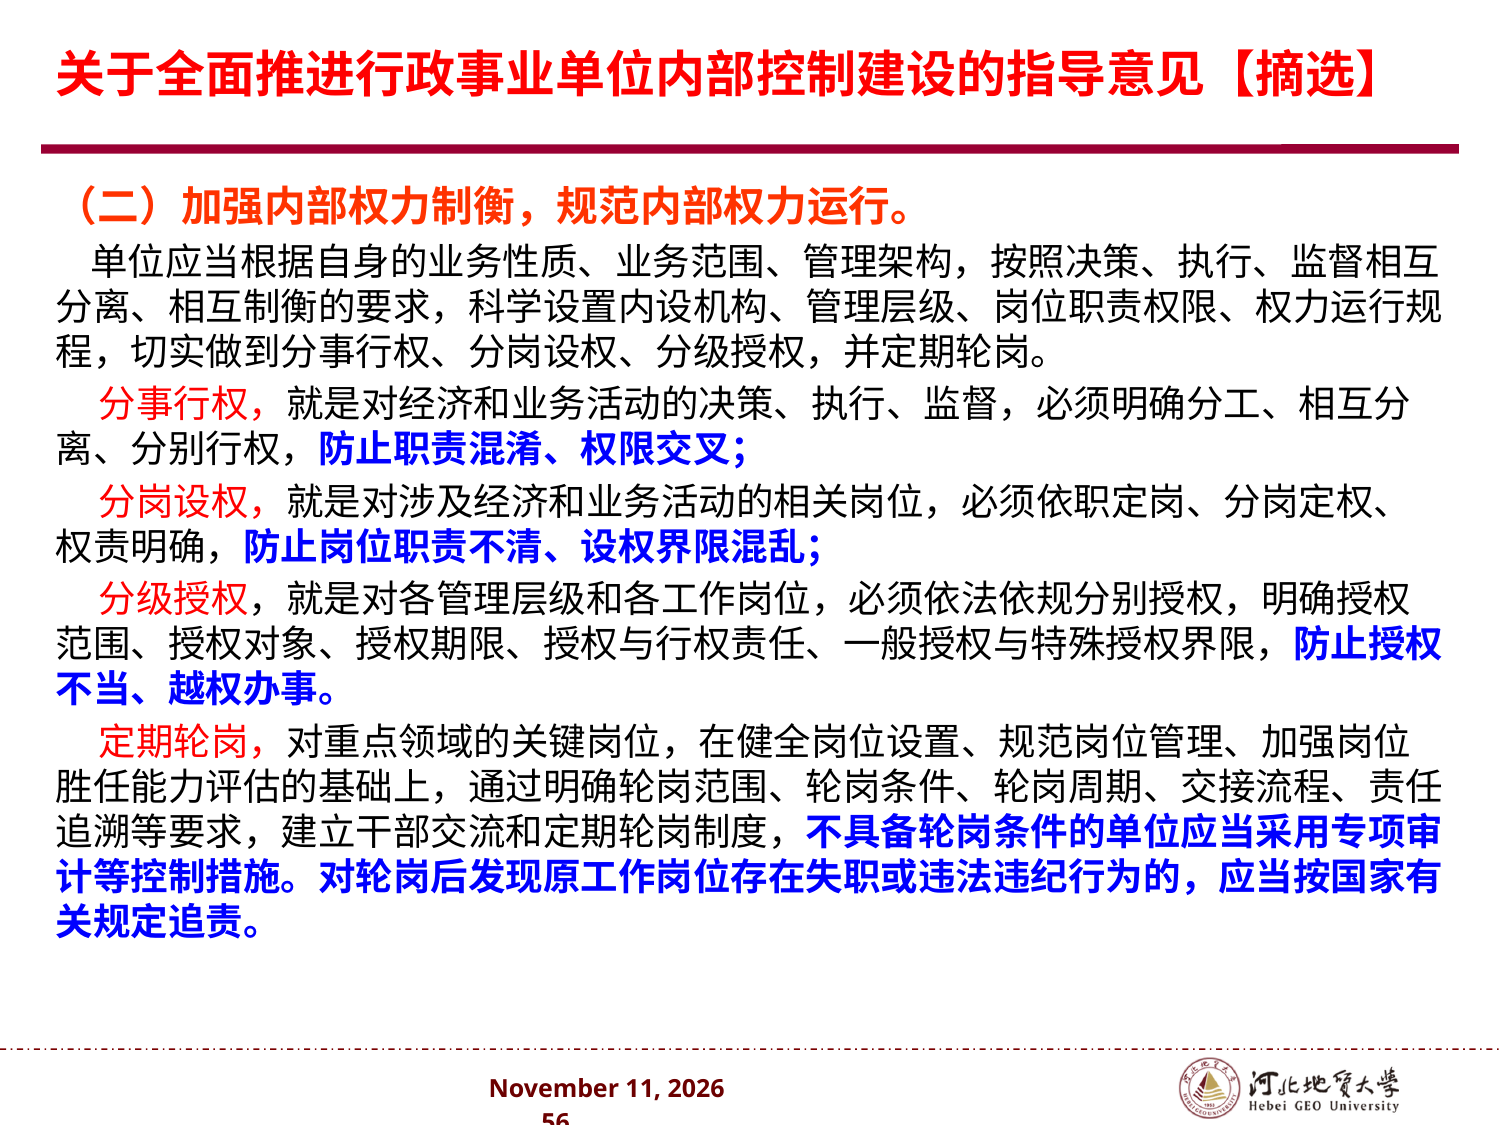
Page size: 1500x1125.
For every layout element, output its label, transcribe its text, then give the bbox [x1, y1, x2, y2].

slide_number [473, 1064, 990, 1109]
title 关于全面推进行政事业单位内部控制建设的指导意见【摘选】 [40, 18, 1460, 126]
picture [1159, 1049, 1420, 1125]
list （二）加强内部权力制衡，规范内部权力运行。 单位应当根据自身的业务性质、业务范围、管理架构，按照决策、执行、监督相互分离、相互制衡的要求，科学设置内设机构、管理层级、岗位职责权限、权力运行规程，切实做到分事行权、分岗设权、分级授权，并定期轮岗。 分事行权，就是对经济和业务活动的决策、执行、监督，必须明确分工、相互分离、分别行权，防止职责混淆、权限交叉； 分岗设权，就是对涉及经济和业务活动的相关岗位，必须依职定岗、分岗定权、权责明确，防止岗位职责不清、设权界限混乱； 分级授权，就是对各管理层级和各工作岗位，必须依法依规分别授权，明确授权范围、授权对象、授权期限、授权与行权责任、一般授权与特殊授权界限，防止授权不当、越权办事。 定期轮岗，对重点领域的关键岗位，在健全岗位设置、规范岗位管理、加强岗位胜任能力评估的基础上，通过明确轮岗范围、轮岗条件、轮岗周期、交接流程、责任追溯等要求，建立干部交流和定期轮岗制度，不具备轮岗条件的单位应当采用专项审计等控制措施。对轮岗后发现原工作岗位存在失职或违法违纪行为的，应当按国家有关规定追责。 [40, 172, 1460, 1036]
